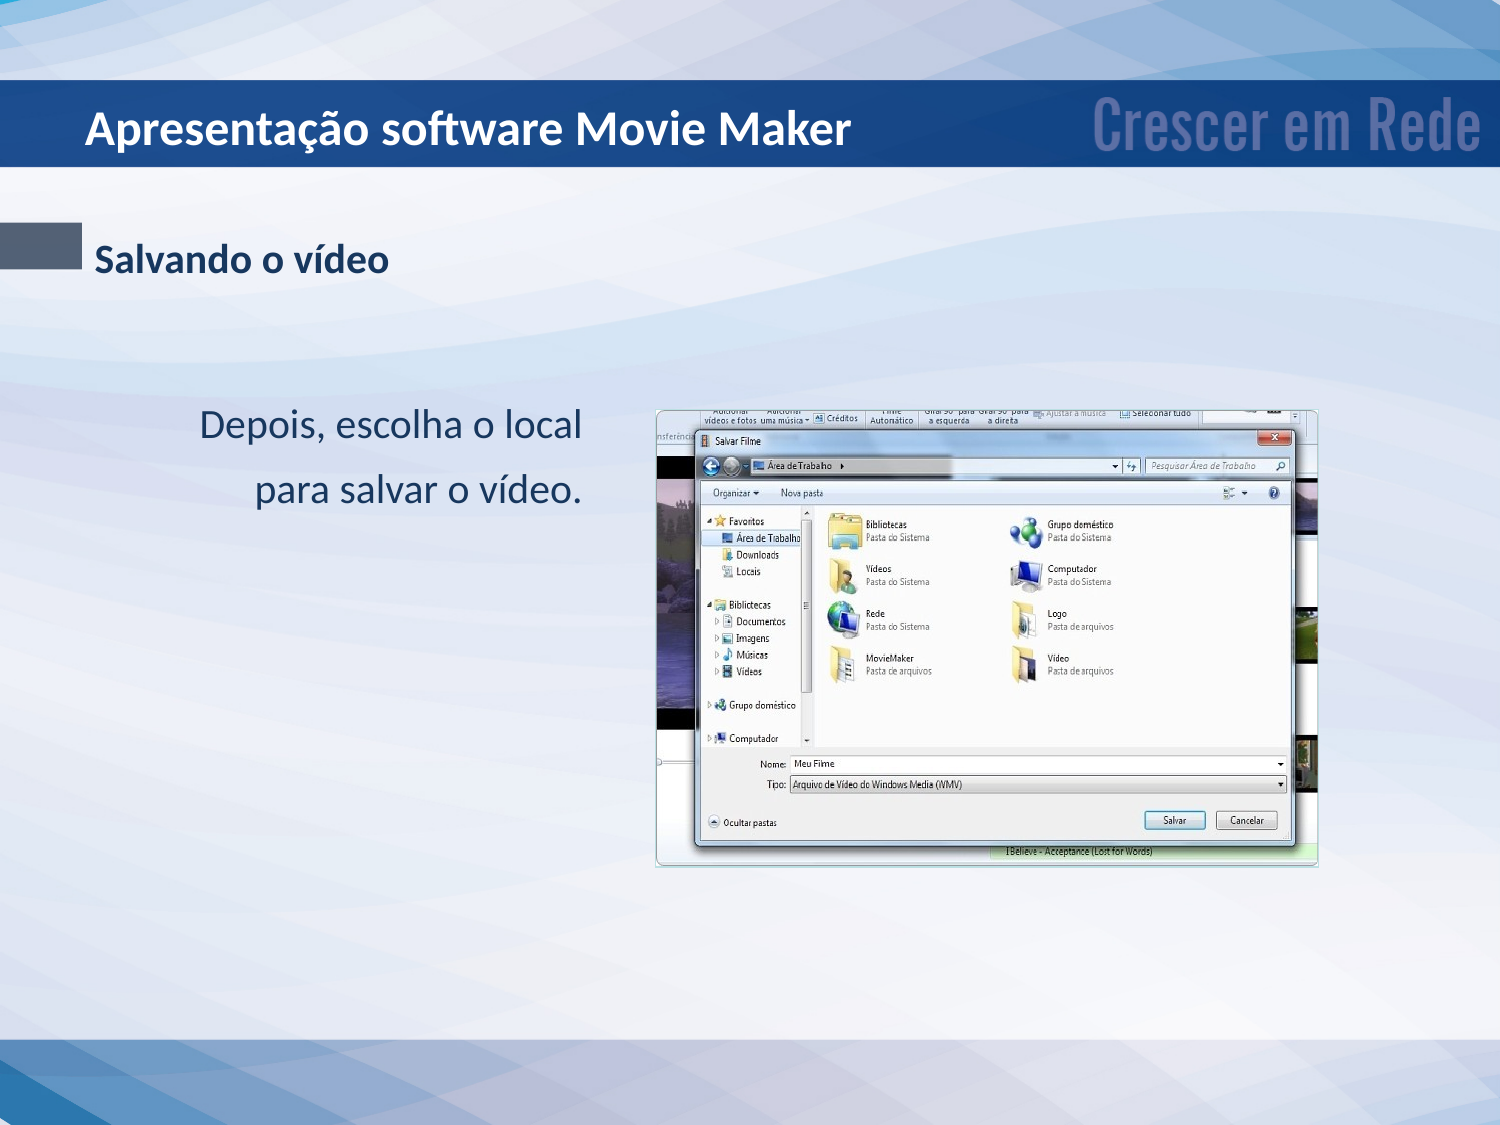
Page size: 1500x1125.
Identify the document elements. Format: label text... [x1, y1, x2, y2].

text_box Depois, escolha o local para salvar o vídeo. [105, 374, 598, 520]
text_box Salvando o vídeo [70, 199, 1172, 289]
picture [0, 0, 1500, 1125]
text_box [0, 220, 70, 272]
text_box Apresentação software Movie Maker [70, 88, 1430, 223]
